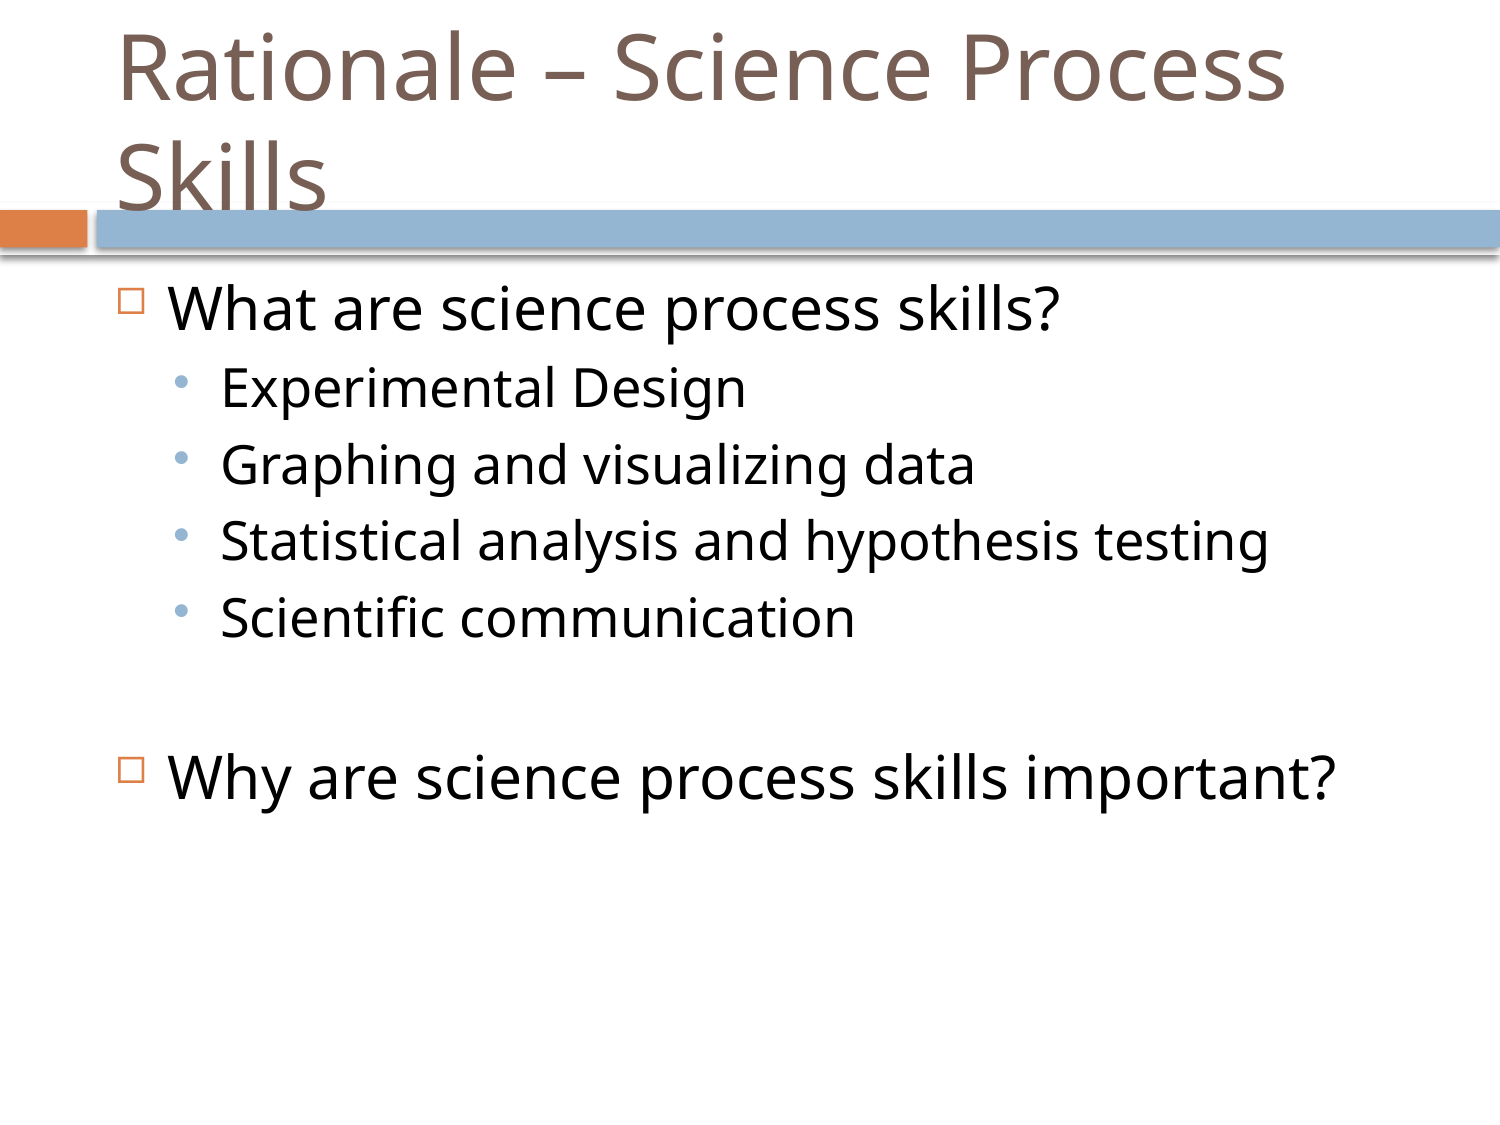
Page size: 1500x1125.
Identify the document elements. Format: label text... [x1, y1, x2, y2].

title Rationale – Science Process Skills [100, 37, 1438, 200]
list What are science process skills? Experimental Design Graphing and visualizing data Statistical analysis and hypothesis testing Scientific communication Why are science process skills important? [100, 262, 1438, 1000]
